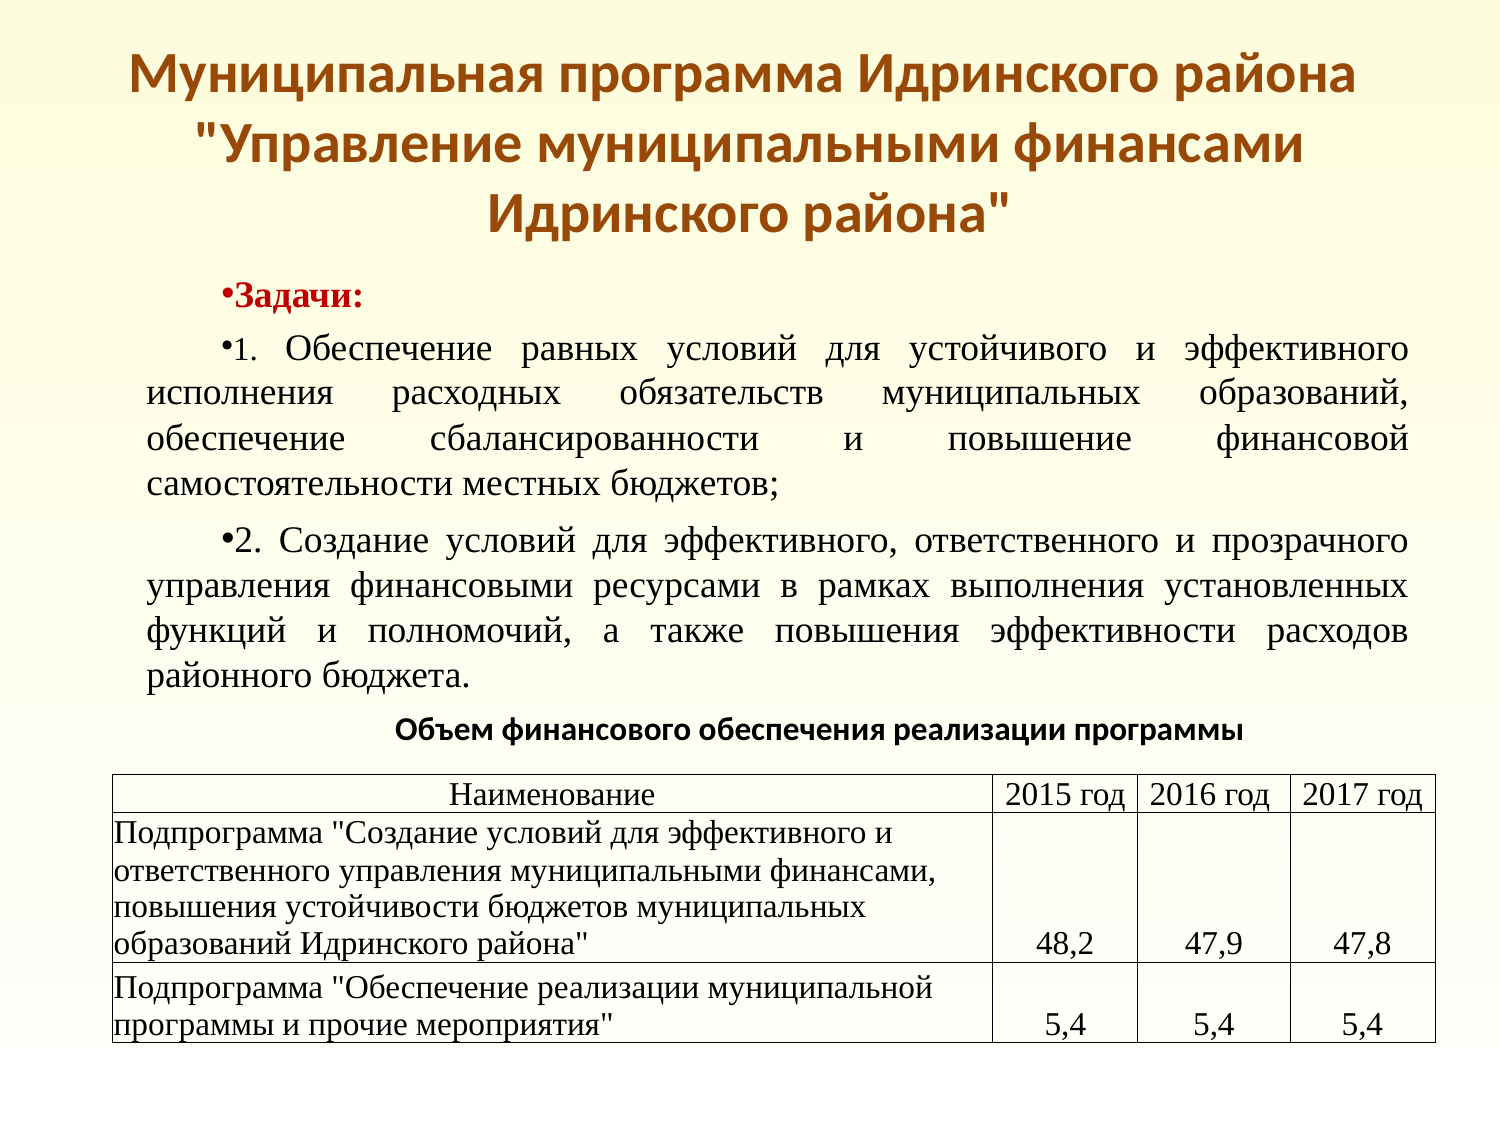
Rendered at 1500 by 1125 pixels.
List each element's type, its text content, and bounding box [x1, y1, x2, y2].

table_cell 5,4 [1138, 963, 1290, 1042]
table_cell 5,4 [993, 963, 1137, 1042]
table_cell 47,8 [1291, 813, 1435, 962]
table_cell 5,4 [1291, 963, 1435, 1042]
table_cell Подпрограмма "Обеспечение реализации муниципальной программы и прочие мероприятия" [113, 963, 992, 1042]
table_header 2015 год [993, 775, 1137, 812]
table_cell 47,9 [1138, 813, 1290, 962]
table_header 2017 год [1291, 775, 1435, 812]
title Муниципальная программа Идринского района "Управление муниципальными финансами Идринского района" [74, 44, 1426, 233]
table_header Наименование [113, 775, 992, 812]
list Задачи: 1. Обеспечение равных условий для устойчивого и эффективного исполнения расходных обязательств муниципальных образований, обеспечение сбалансированности и повышение финансовой самостоятельности местных бюджетов; 2. Создание условий для эффективного, ответственного и прозрачного управления финансовыми ресурсами в рамках выполнения установленных функций и полномочий, а также повышения эффективности расходов районного бюджета. Объем финансового обеспечения реализации программы [74, 262, 1426, 1006]
table_cell 48,2 [993, 813, 1137, 962]
table_cell Подпрограмма "Создание условий для эффективного и ответственного управления муниципальными финансами, повышения устойчивости бюджетов муниципальных образований Идринского района" [113, 813, 992, 962]
table_header 2016 год [1138, 775, 1290, 812]
